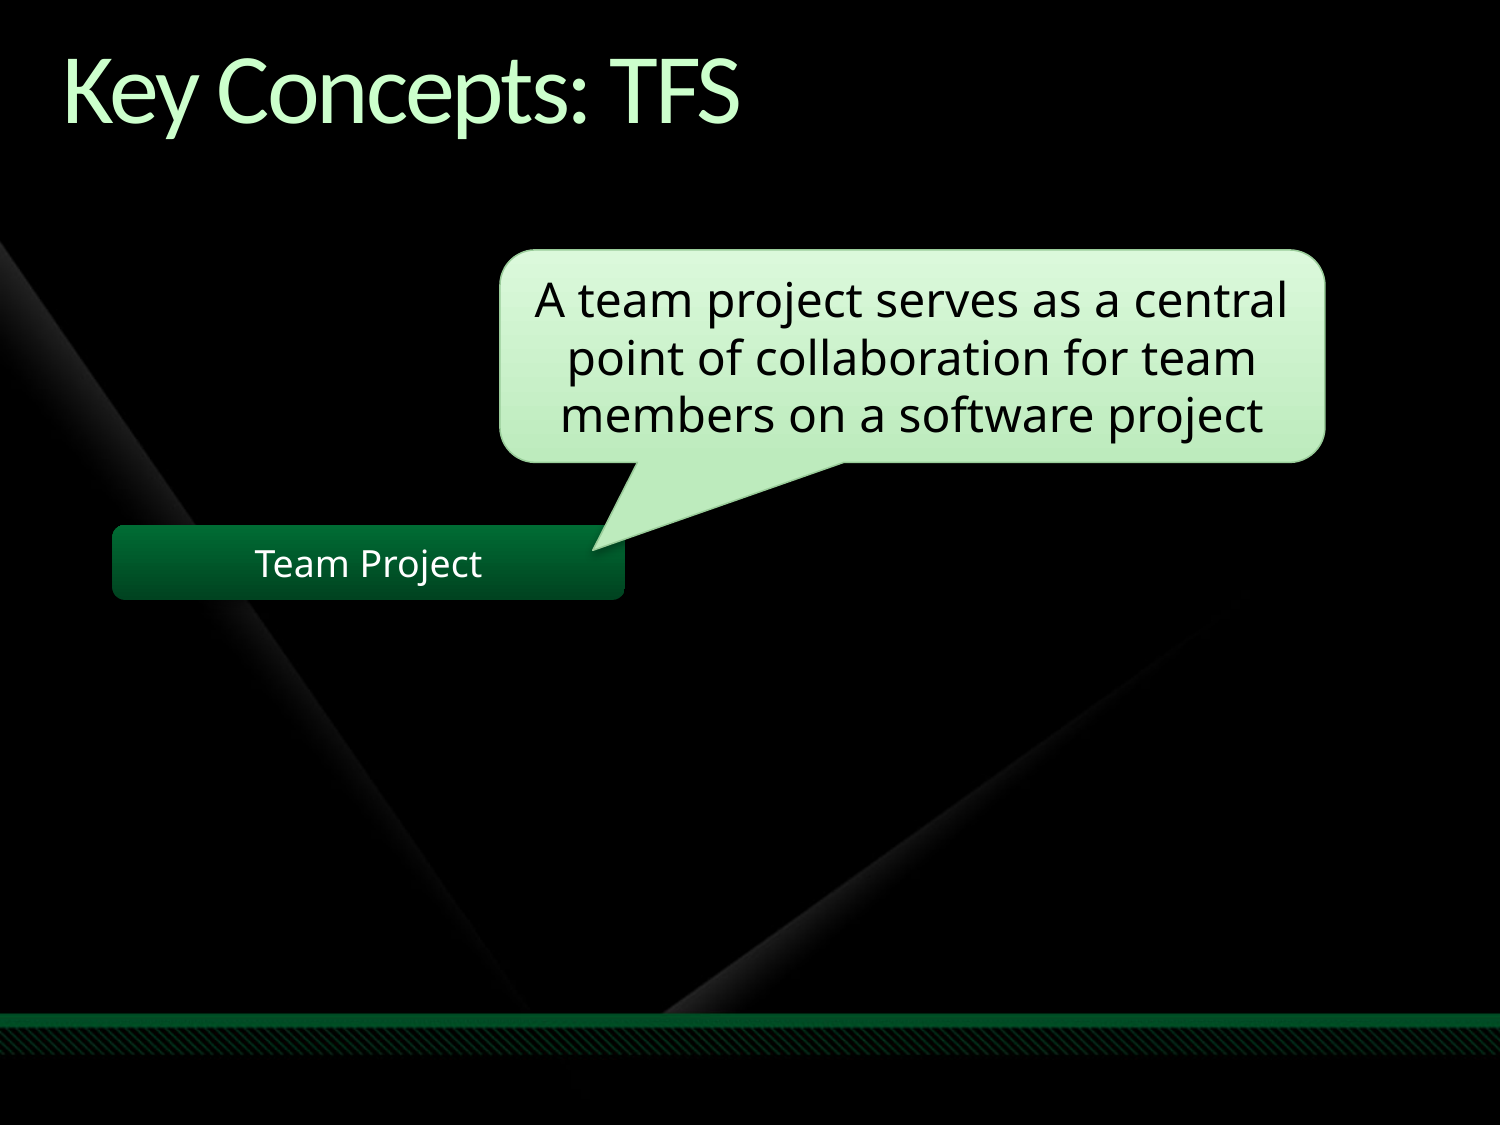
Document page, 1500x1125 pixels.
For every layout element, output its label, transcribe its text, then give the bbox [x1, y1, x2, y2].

text_box Team Project [112, 524, 625, 600]
picture [0, 0, 1500, 1125]
title Key Concepts: TFS [62, 37, 1438, 147]
text_box A team project serves as a central point of collaboration for team members on a software project [499, 249, 1326, 552]
